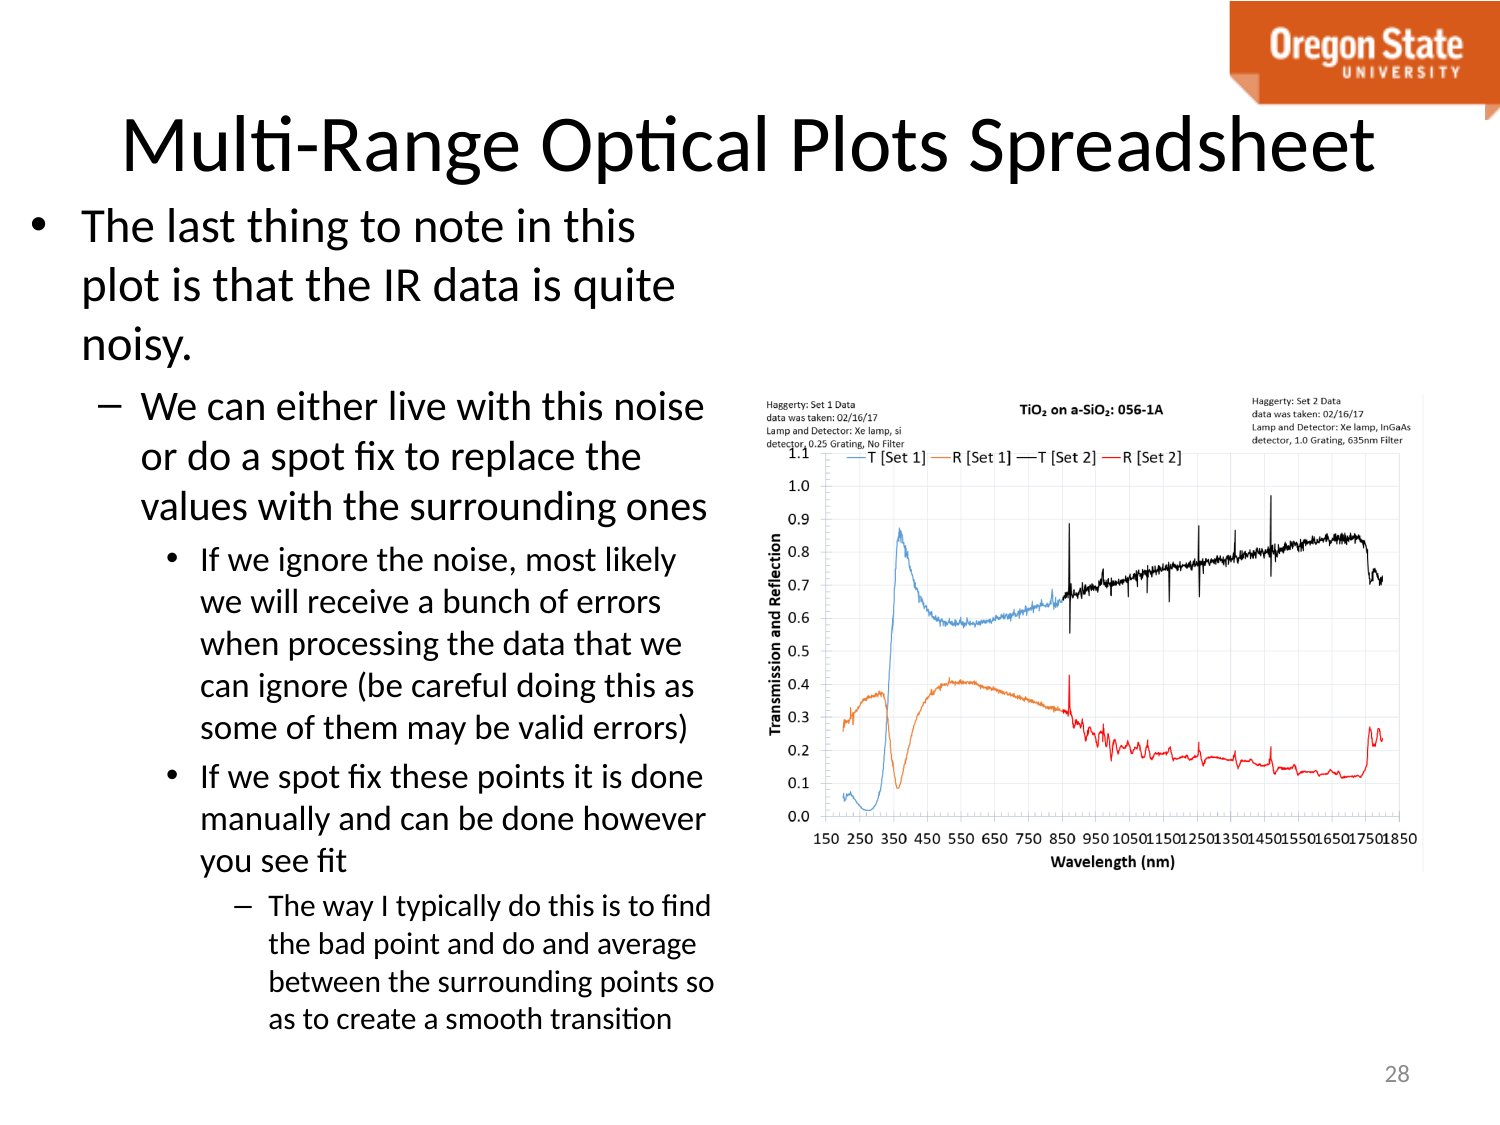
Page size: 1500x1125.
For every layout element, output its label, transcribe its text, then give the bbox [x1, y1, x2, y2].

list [762, 395, 1426, 873]
list The last thing to note in this plot is that the IR data is quite noisy. We can either live with this noise or do a spot fix to replace the values with the surrounding ones If we ignore the noise, most likely we will receive a bunch of errors when processing the data that we can ignore (be careful doing this as some of them may be valid errors) If we spot fix these points it is done manually and can be done however you see fit The way I typically do this is to find the bad point and do and average between the surrounding points so as to create a smooth transition [15, 186, 738, 1103]
title Multi-Range Optical Plots Spreadsheet [75, 45, 1425, 233]
slide_number 28 [1074, 1042, 1425, 1103]
